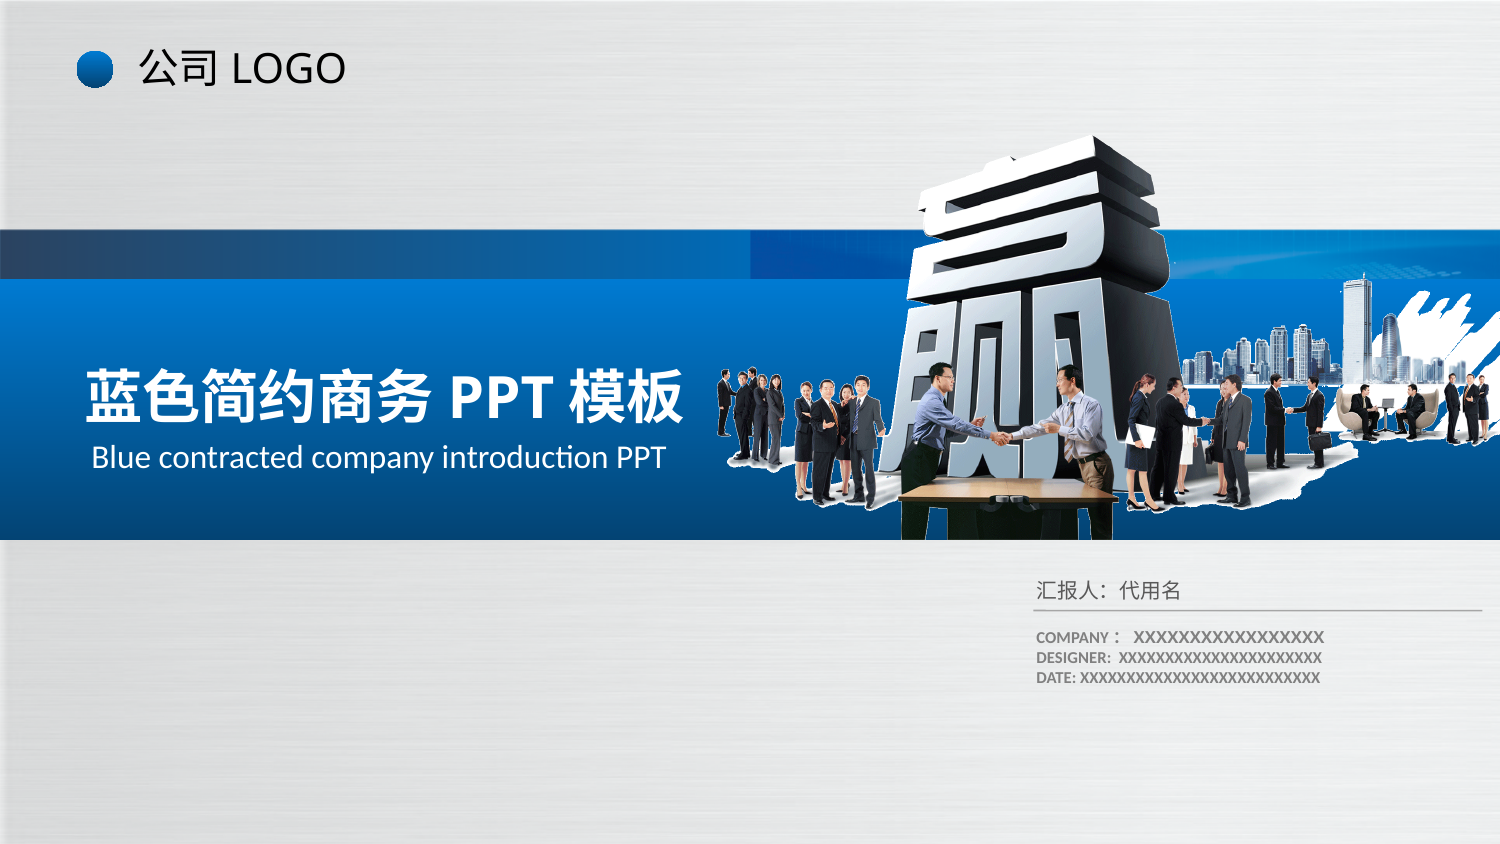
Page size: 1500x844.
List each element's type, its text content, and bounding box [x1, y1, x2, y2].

picture [0, 0, 1500, 541]
text_box [74, 48, 116, 90]
text_box COMPANY：XXXXXXXXXXXXXXXXX DESIGNER: XXXXXXXXXXXXXXXXXXXXXX DATE: XXXXXXXXXXXXXXXXXXXXXXXXXX [1021, 619, 1428, 694]
text_box 蓝色简约商务PPT模板 [69, 352, 695, 438]
text_box [0, 278, 696, 542]
text_box Blue contracted company introduction PPT [76, 428, 695, 483]
text_box 公司LOGO [122, 34, 668, 100]
text_box 汇报人：代用名 [1021, 570, 1197, 610]
picture [0, 542, 1500, 844]
